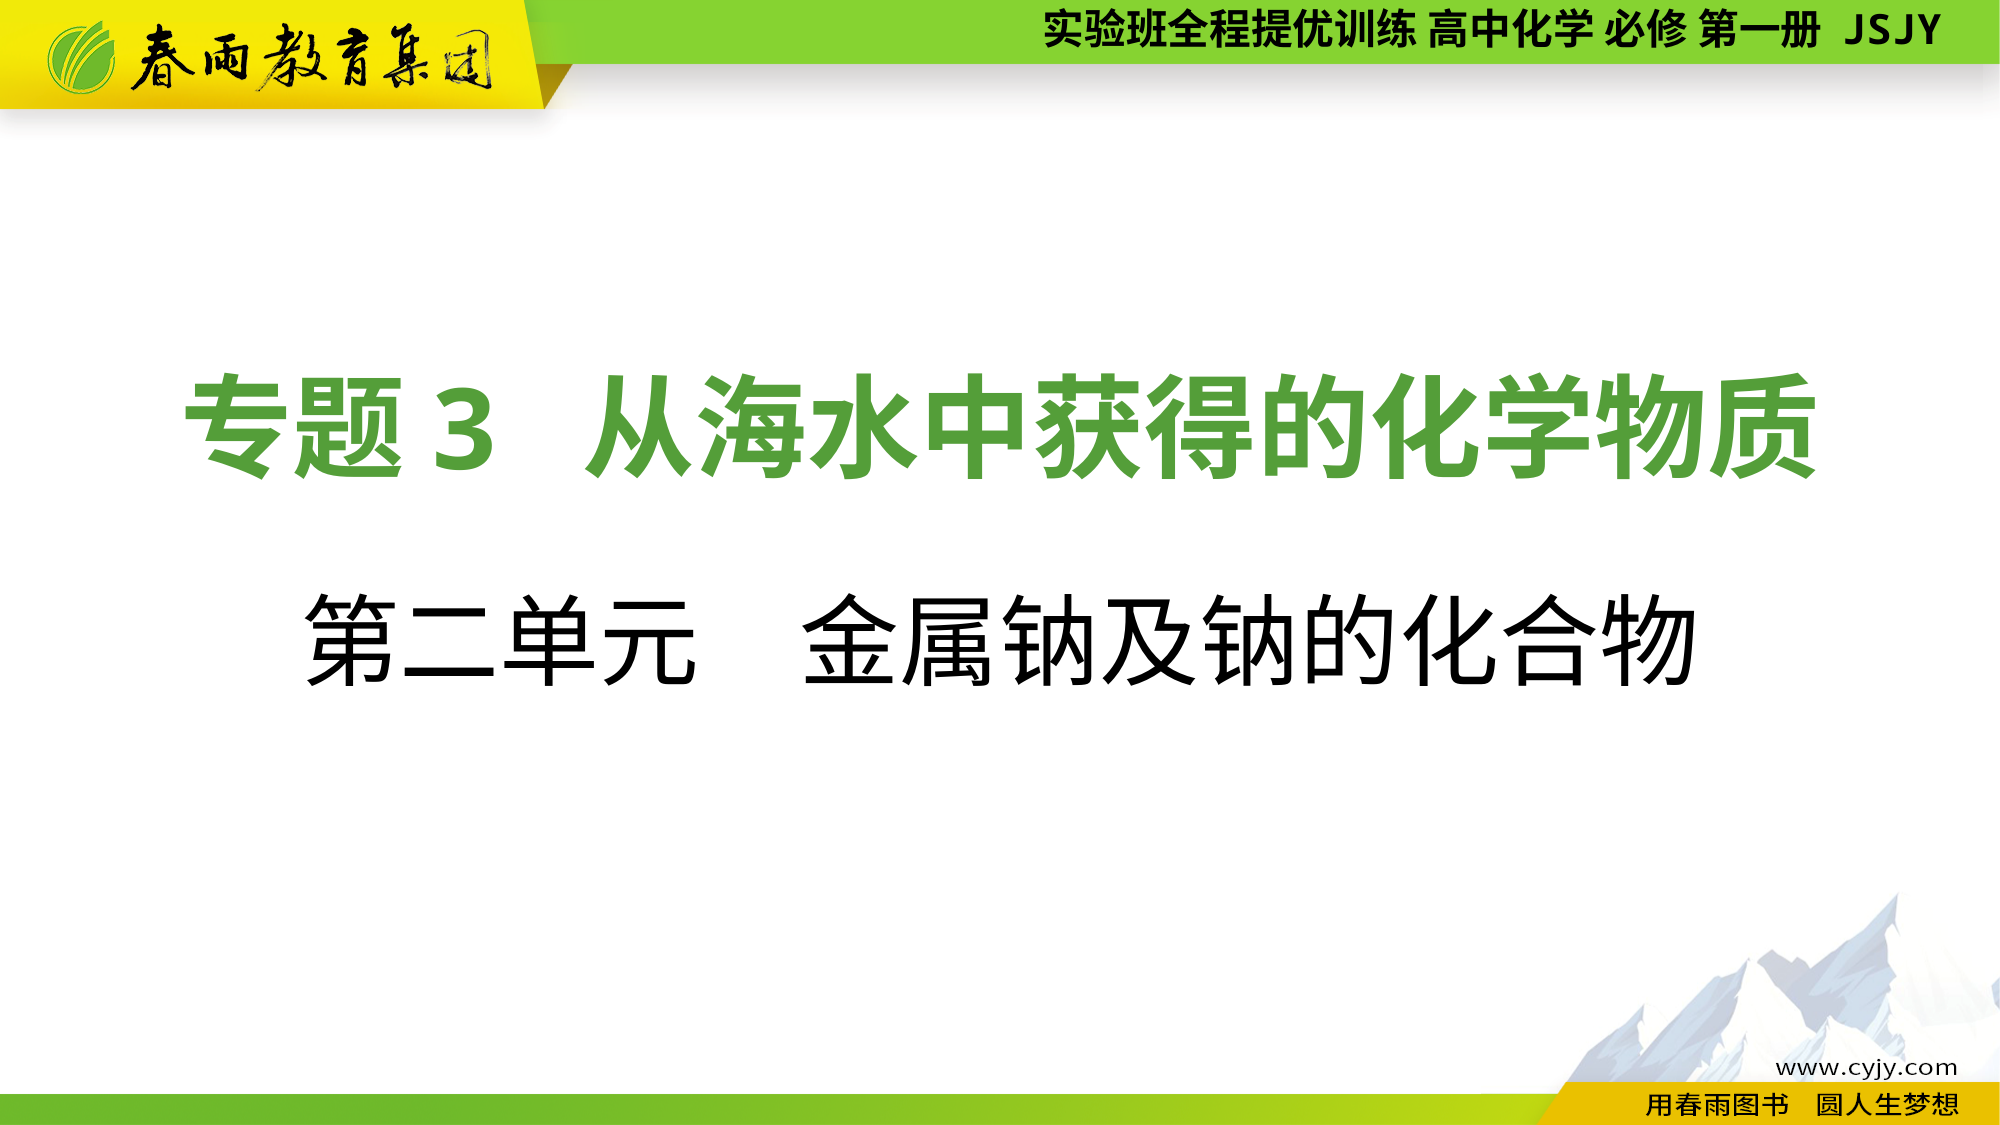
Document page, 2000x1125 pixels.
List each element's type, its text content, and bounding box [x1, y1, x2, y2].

picture [0, 0, 2000, 1125]
text_box 第二单元 金属钠及钠的化合物 [54, 511, 1946, 706]
text_box 专题3 从海水中获得的化学物质 [54, 282, 1946, 500]
